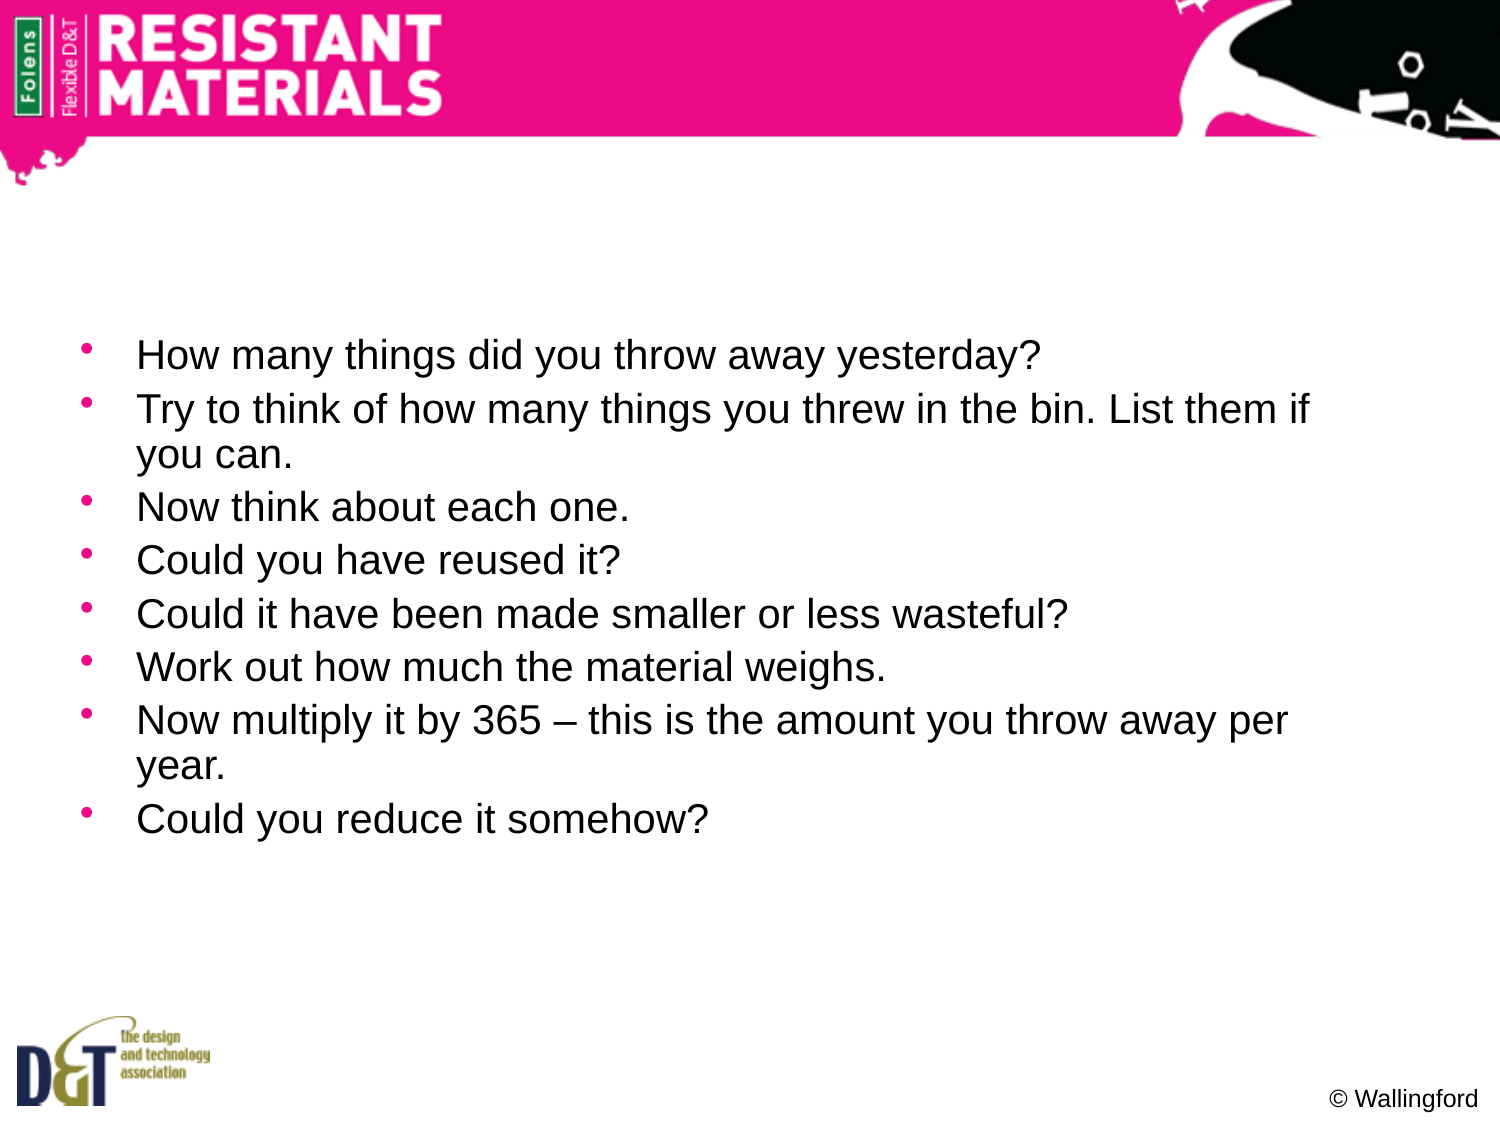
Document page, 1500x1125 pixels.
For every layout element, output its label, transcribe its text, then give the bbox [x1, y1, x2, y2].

picture [0, 0, 1500, 1125]
list How many things did you throw away yesterday? Try to think of how many things you threw in the bin. List them if you can. Now think about each one. Could you have reused it? Could it have been made smaller or less wasteful? Work out how much the material weighs. Now multiply it by 365 – this is the amount you throw away per year. Could you reduce it somehow? [64, 326, 1388, 1005]
text_box © Wallingford [1257, 1074, 1495, 1125]
